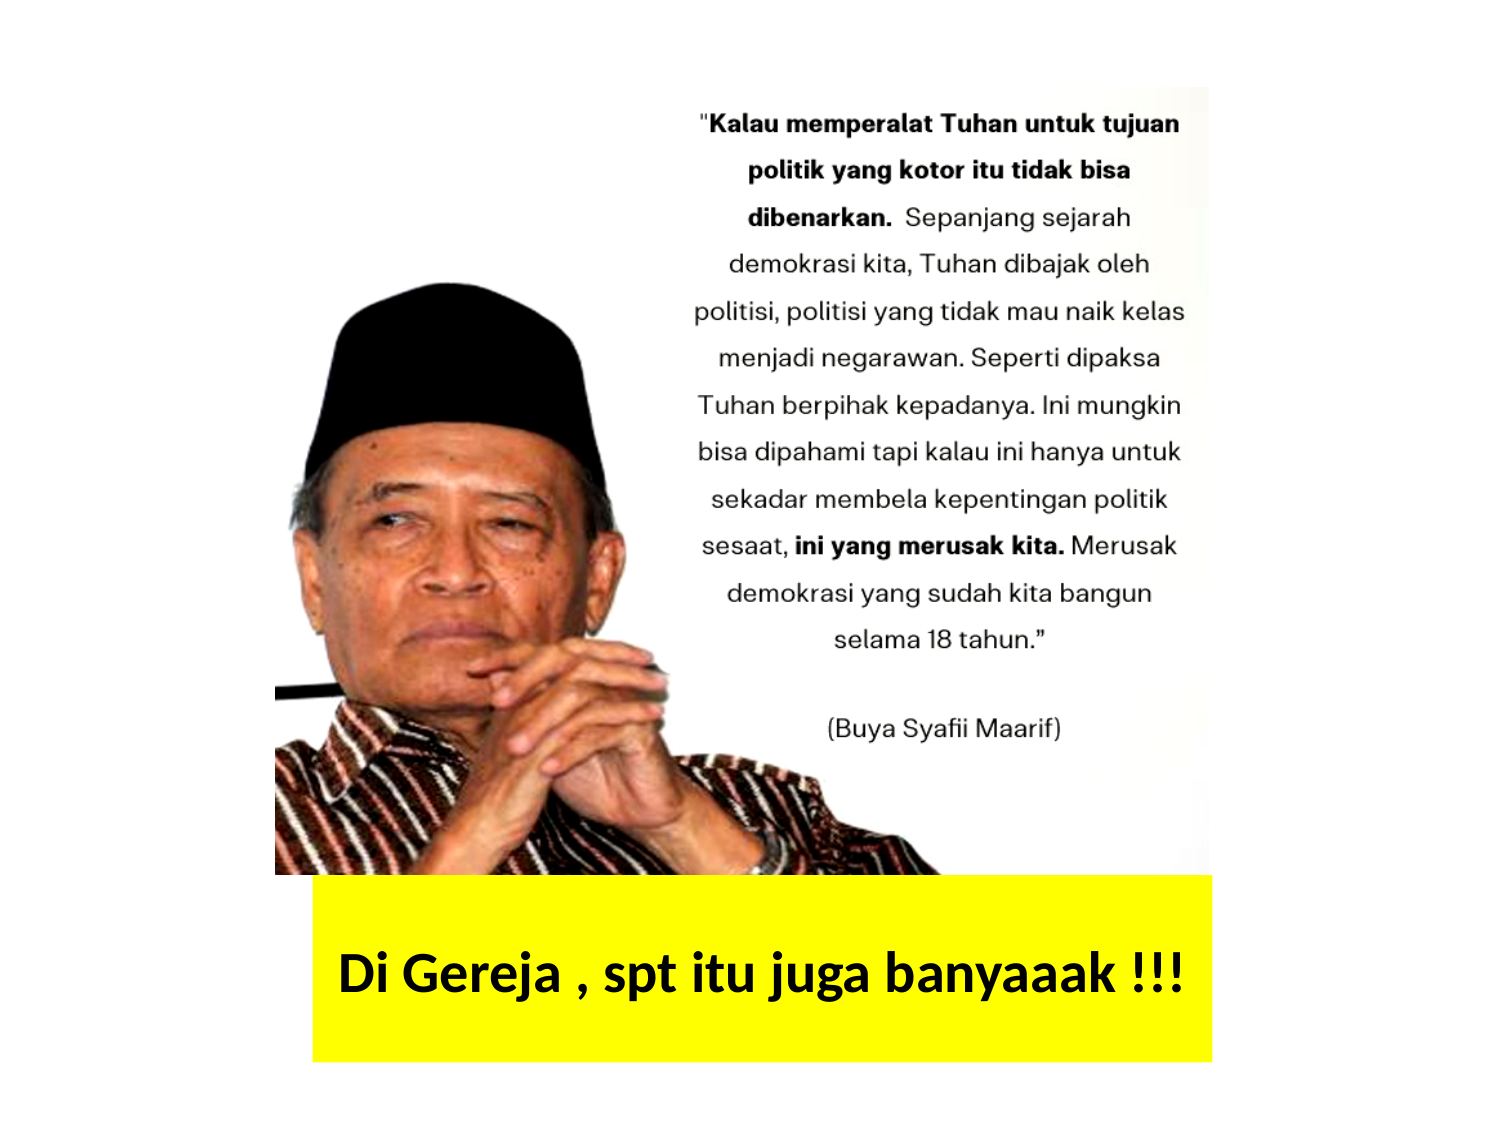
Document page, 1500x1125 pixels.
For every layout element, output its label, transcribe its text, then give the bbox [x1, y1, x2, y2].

picture [274, 87, 1209, 876]
title Di Gereja , spt itu juga banyaaak !!! [312, 880, 1213, 1063]
